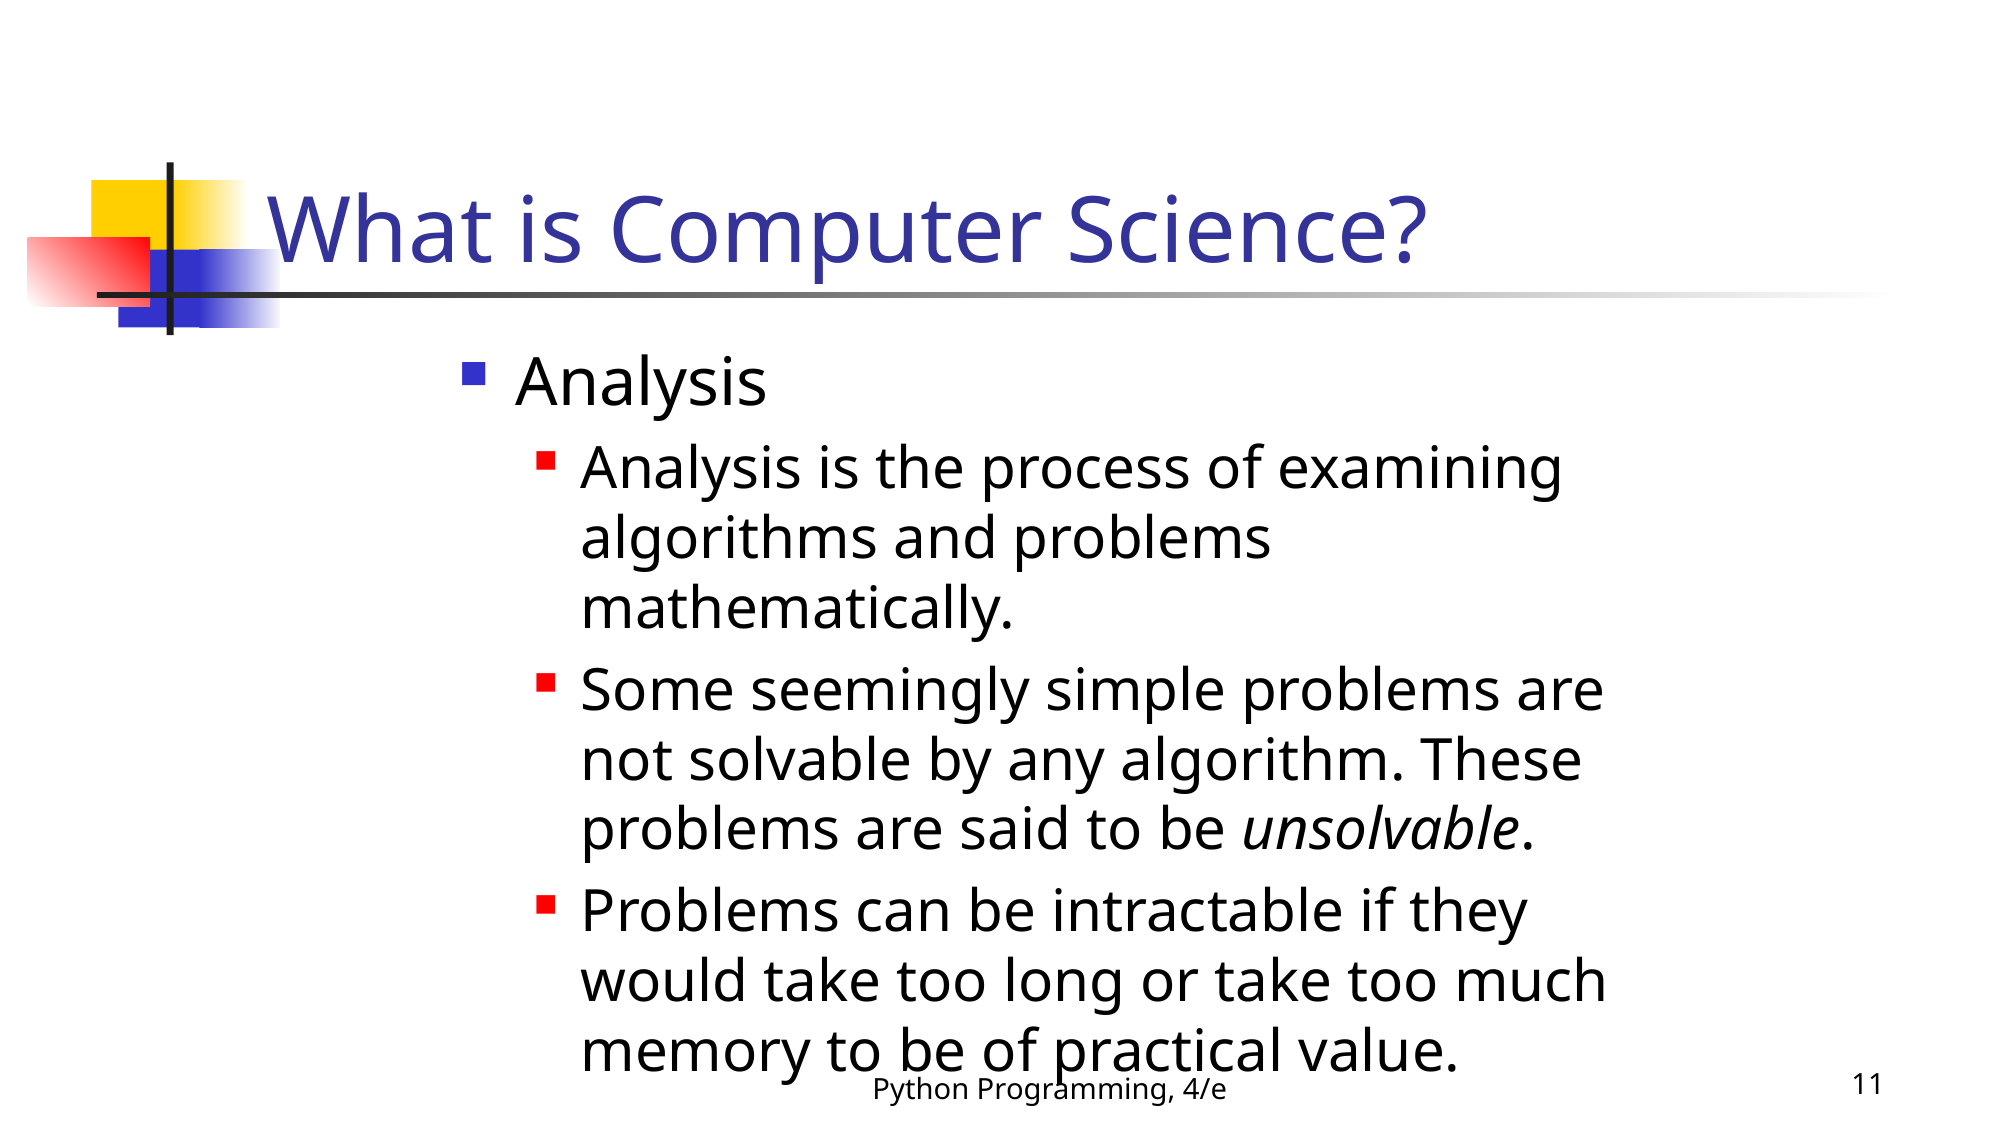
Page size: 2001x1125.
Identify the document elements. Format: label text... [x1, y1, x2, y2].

slide_number 11 [1483, 1037, 1901, 1113]
list Analysis Analysis is the process of examining algorithms and problems mathematically. Some seemingly simple problems are not solvable by any algorithm. These problems are said to be unsolvable. Problems can be intractable if they would take too long or take too much memory to be of practical value. [444, 331, 1719, 1088]
title What is Computer Science? [251, 101, 1957, 289]
footer Python Programming, 4/e [733, 1037, 1367, 1113]
